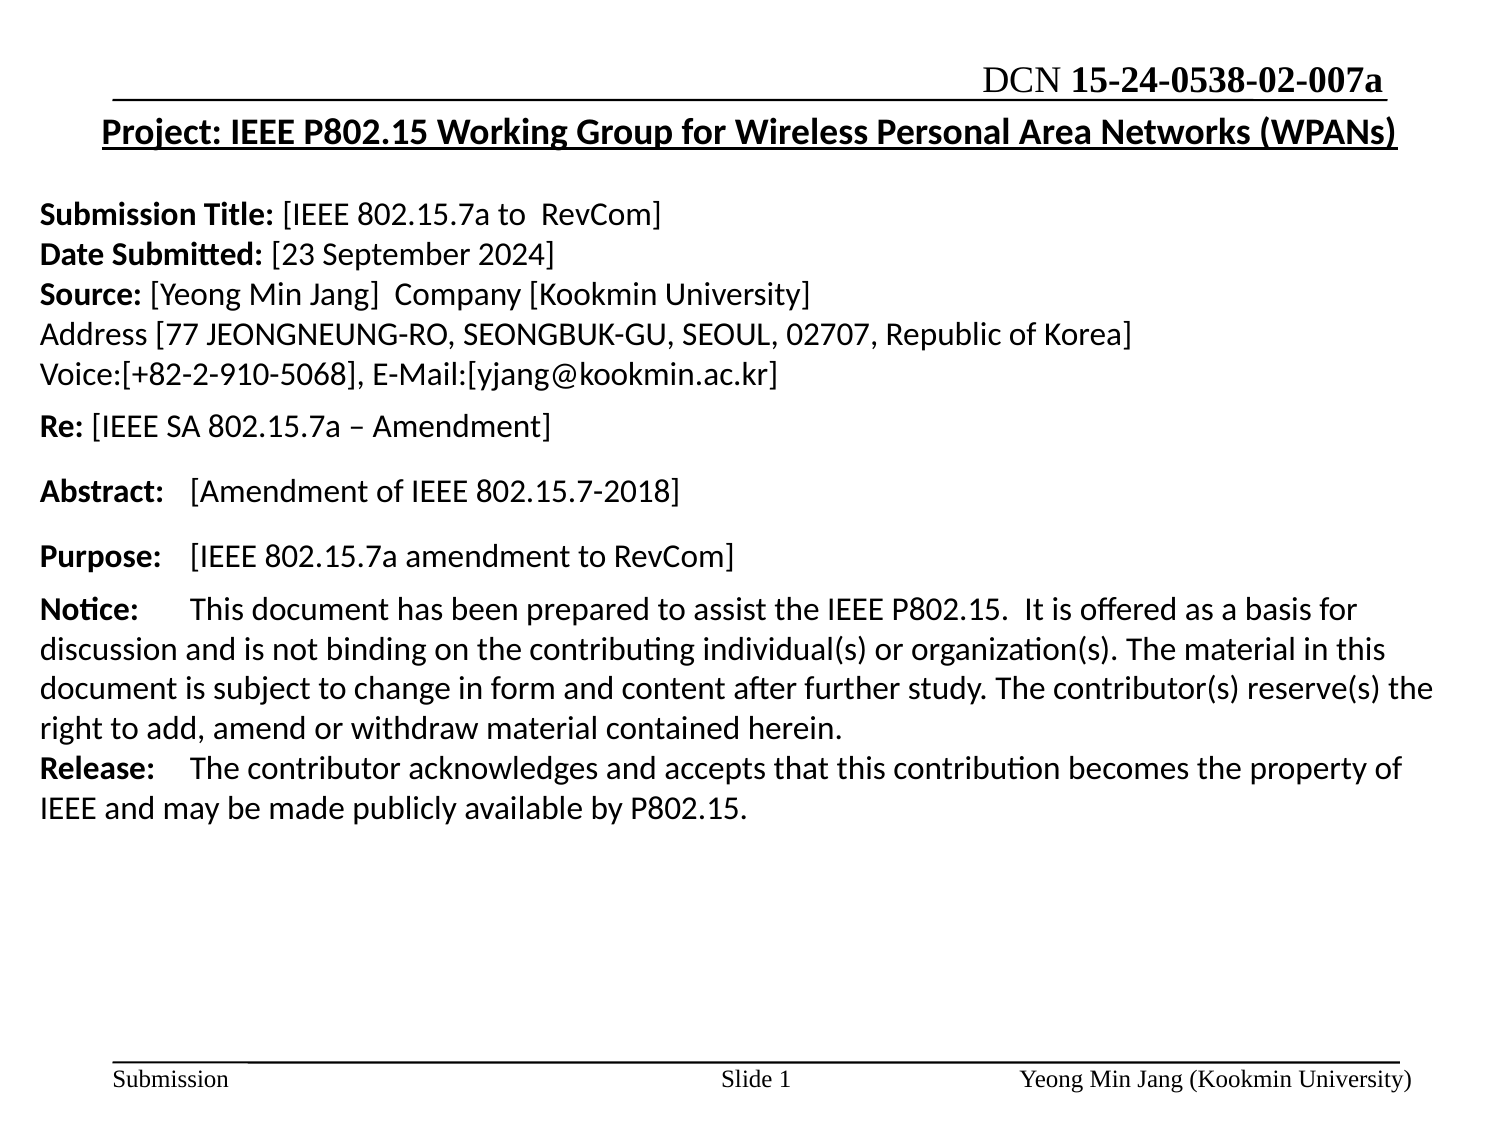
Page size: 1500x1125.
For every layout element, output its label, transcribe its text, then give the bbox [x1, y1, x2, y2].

slide_number Slide 1 [712, 1061, 800, 1093]
text_box Project: IEEE P802.15 Working Group for Wireless Personal Area Networks (WPANs) Submission Title: [IEEE 802.15.7a to RevCom] Date Submitted: [23 September 2024] Source: [Yeong Min Jang] Company [Kookmin University] Address [77 JEONGNEUNG-RO, SEONGBUK-GU, SEOUL, 02707, Republic of Korea] Voice:[+82-2-910-5068], E-Mail:[yjang@kookmin.ac.kr] Re: [IEEE SA 802.15.7a – Amendment] Abstract: [Amendment of IEEE 802.15.7-2018] Purpose: [IEEE 802.15.7a amendment to RevCom] Notice: This document has been prepared to assist the IEEE P802.15. It is offered as a basis for discussion and is not binding on the contributing individual(s) or organization(s). The material in this document is subject to change in form and content after further study. The contributor(s) reserve(s) the right to add, amend or withdraw material contained herein. Release: The contributor acknowledges and accepts that this contribution becomes the property of IEEE and may be made publicly available by P802.15. [24, 99, 1475, 834]
footer Yeong Min Jang (Kookmin University) [1014, 1061, 1413, 1093]
